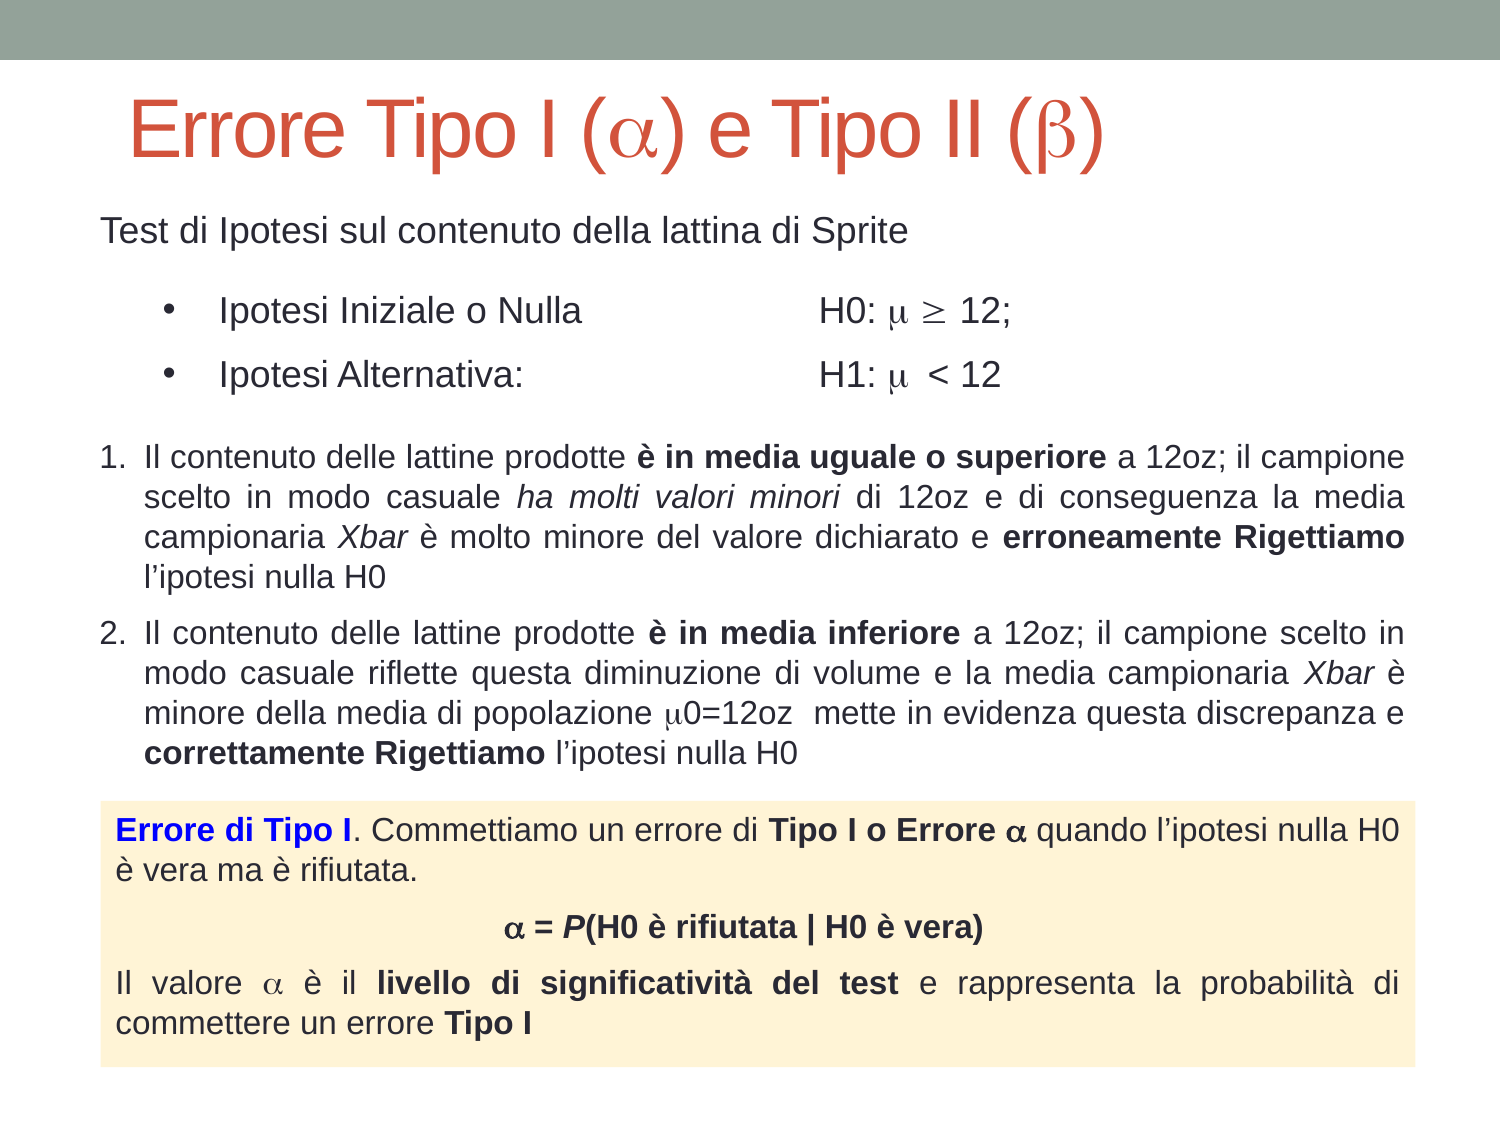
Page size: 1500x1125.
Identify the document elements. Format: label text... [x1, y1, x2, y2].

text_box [84, 198, 1421, 787]
title Errore Tipo I (a) e Tipo II (b) [112, 60, 1388, 188]
text_box Errore di Tipo I. Commettiamo un errore di Tipo I o Errore a quando l’ipotesi nulla H0 è vera ma è rifiutata. a = P(H0 è rifiutata | H0 è vera) Il valore a è il livello di significatività del test e rappresenta la probabilità di commettere un errore Tipo I [100, 800, 1416, 1068]
